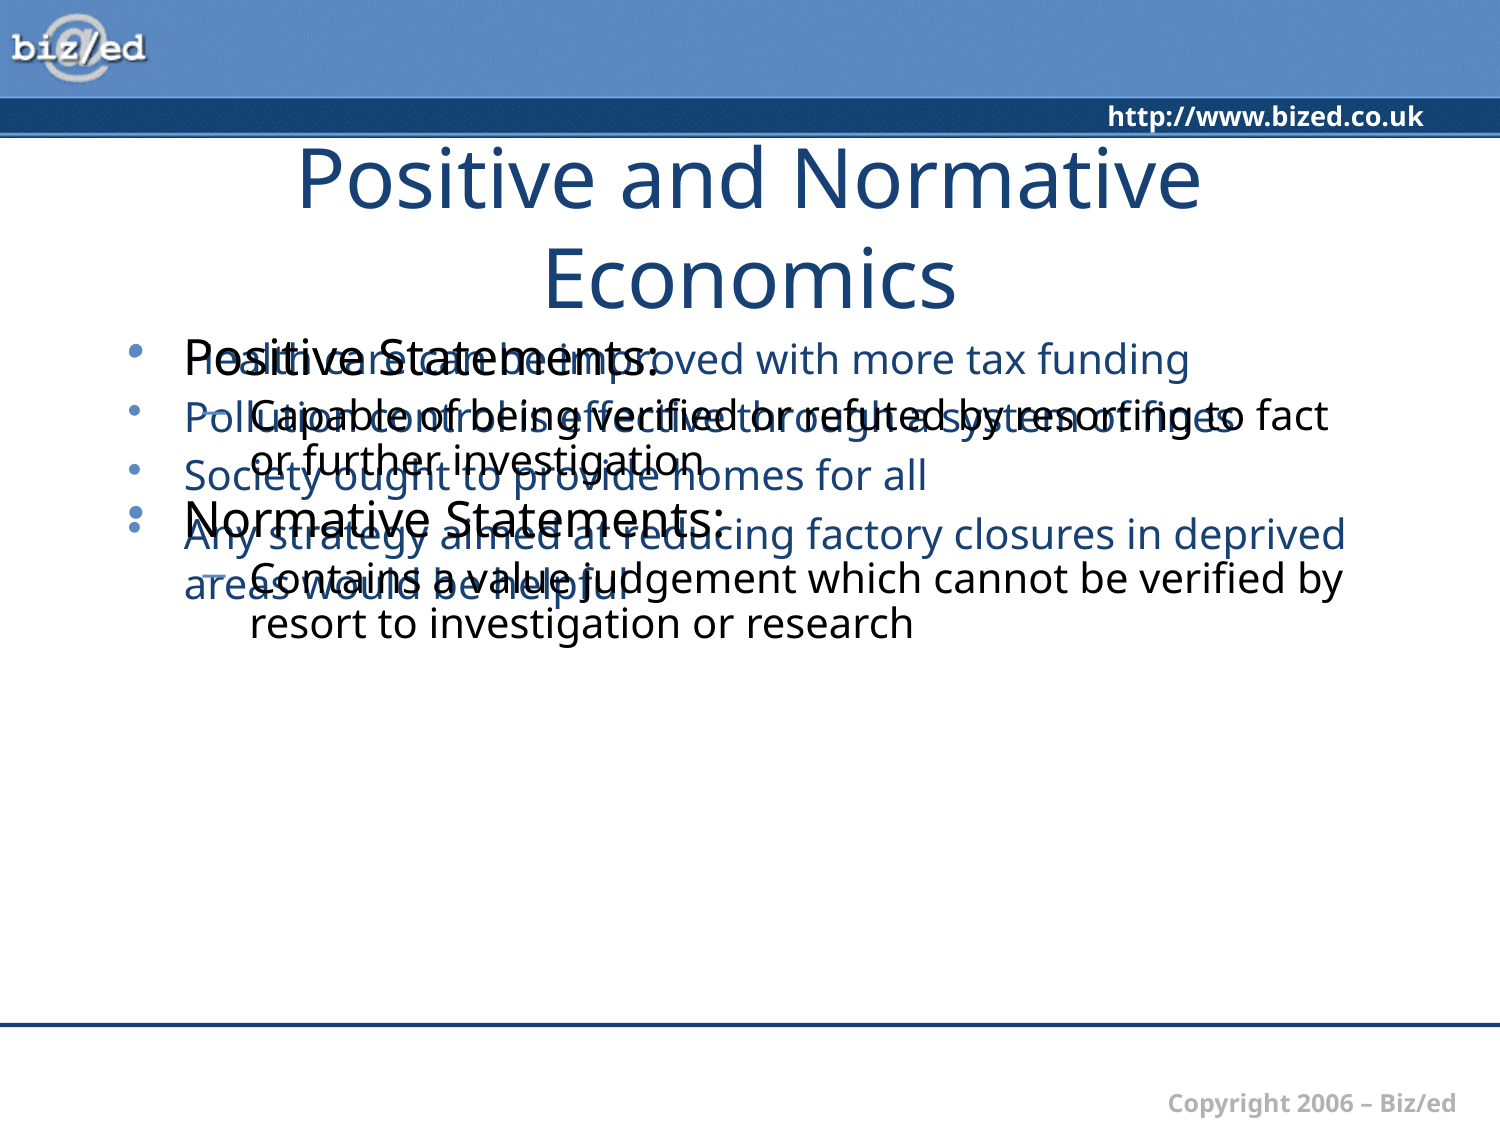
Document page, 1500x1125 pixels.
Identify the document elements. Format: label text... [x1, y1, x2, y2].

list Positive Statements: Capable of being verified or refuted by resorting to fact or further investigation Normative Statements: Contains a value judgement which cannot be verified by resort to investigation or research [112, 324, 1388, 1001]
title Positive and Normative Economics [112, 162, 1388, 288]
picture [0, 0, 1500, 138]
